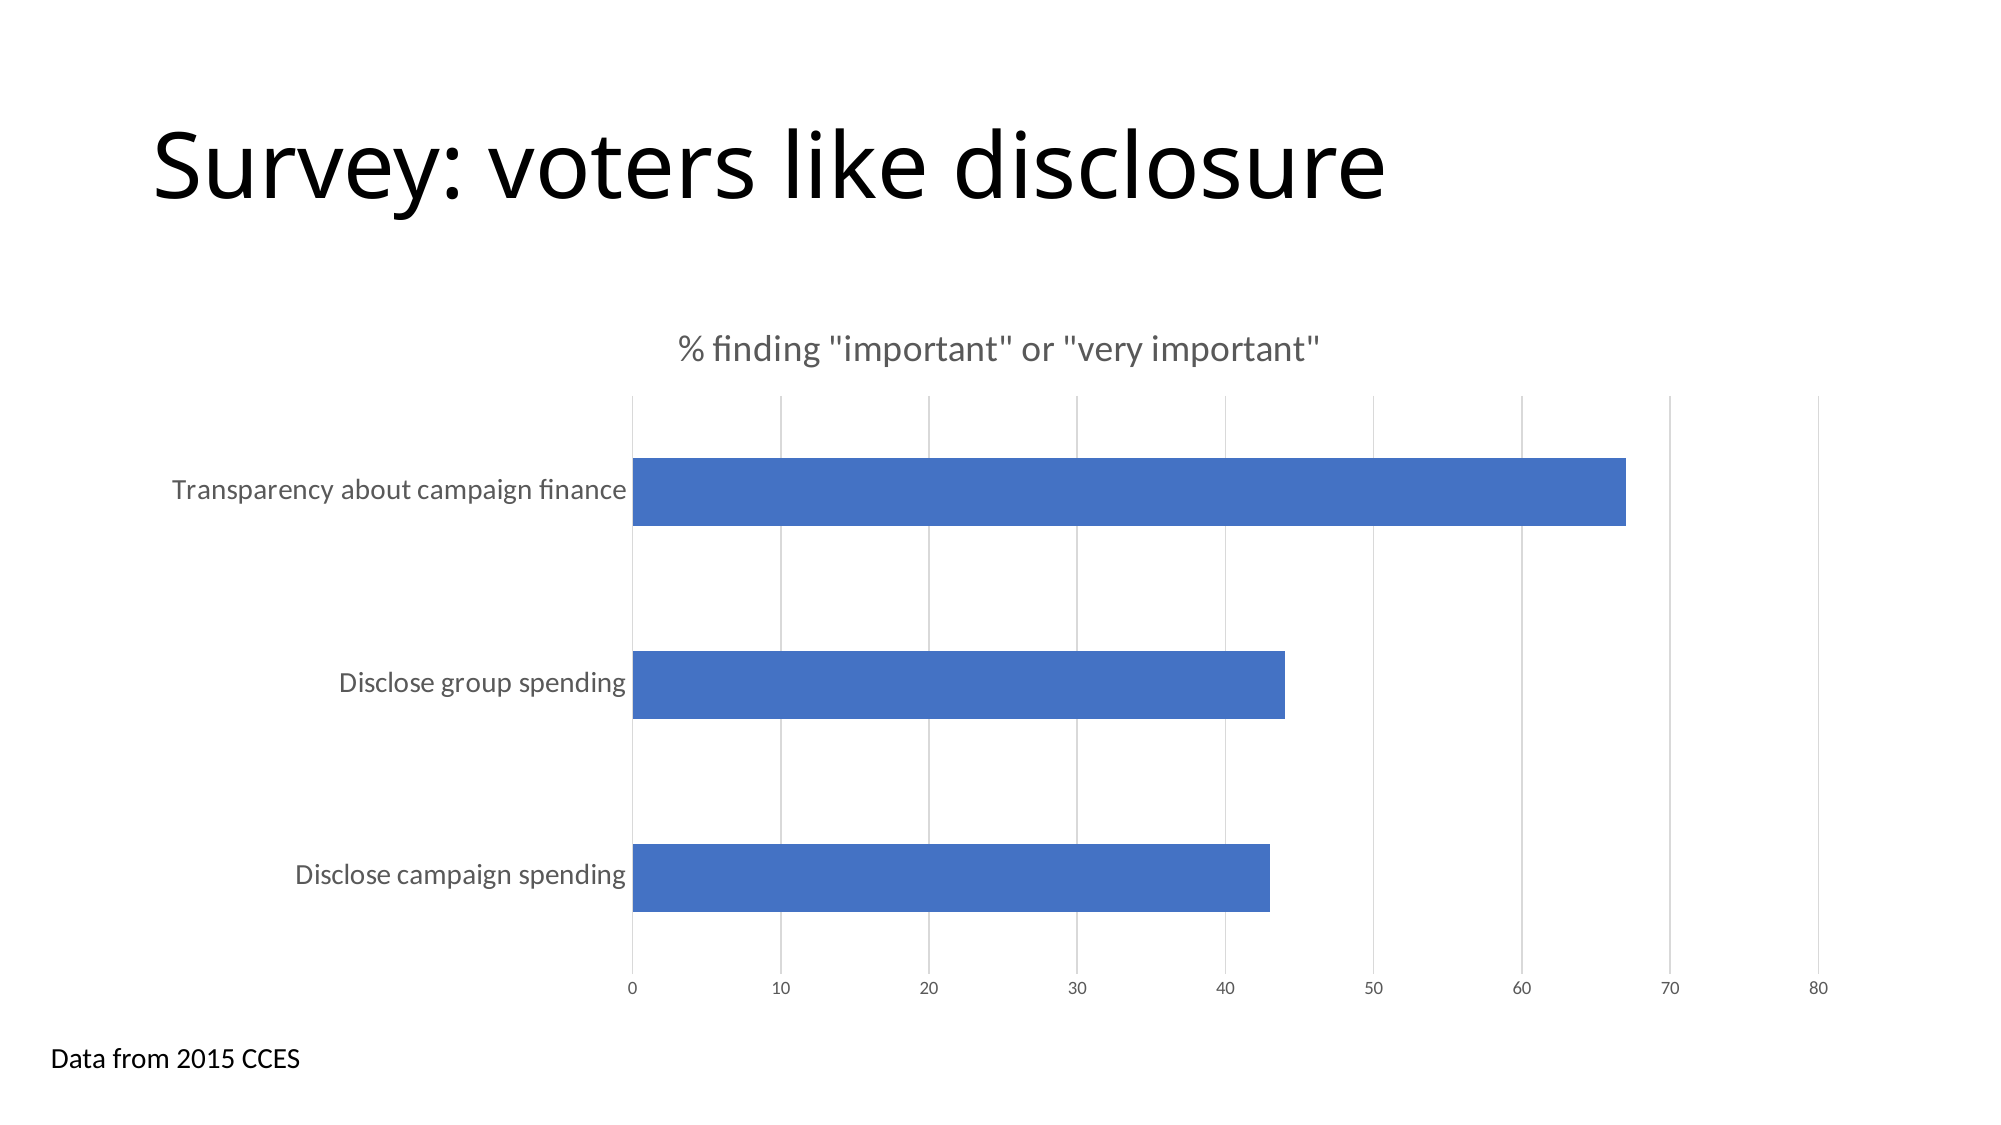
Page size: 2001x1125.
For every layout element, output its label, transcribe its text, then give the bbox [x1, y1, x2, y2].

chart [137, 299, 1863, 1014]
text_box Data from 2015 CCES [36, 1031, 1070, 1082]
title Survey: voters like disclosure [137, 59, 1863, 278]
